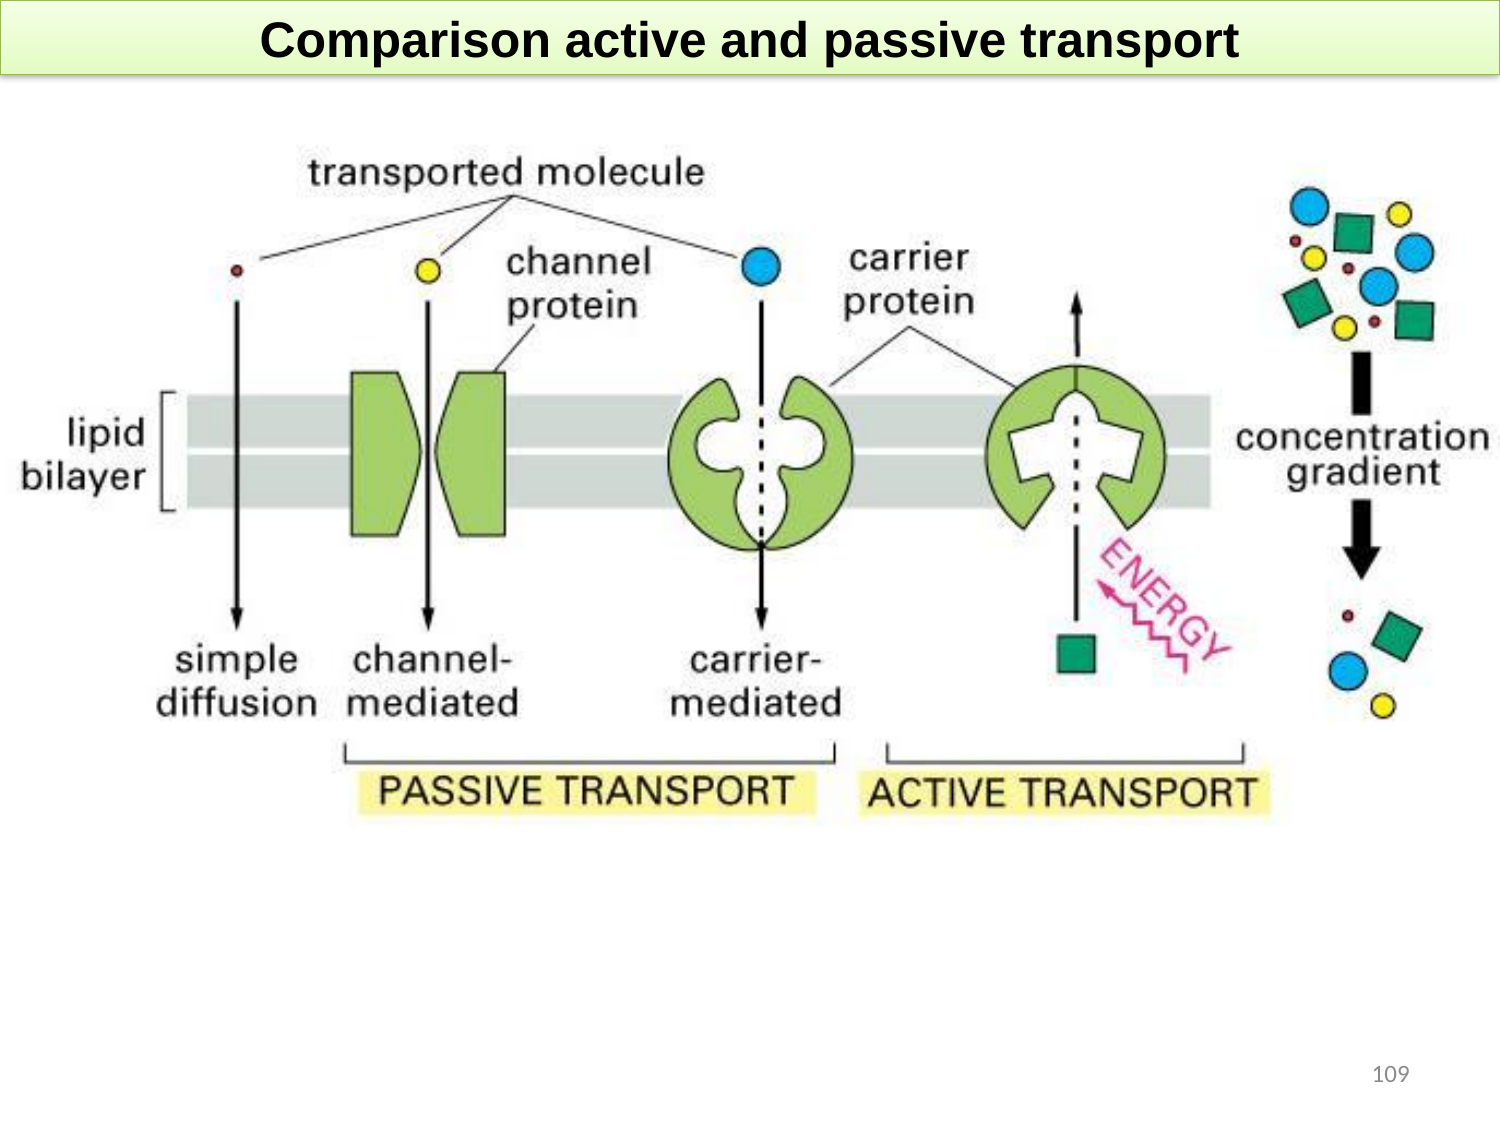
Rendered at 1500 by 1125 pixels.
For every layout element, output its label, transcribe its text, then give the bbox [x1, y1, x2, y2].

picture [0, 128, 1500, 847]
slide_number 109 [1074, 1042, 1425, 1103]
text_box Comparison active and passive transport [0, 0, 1500, 75]
